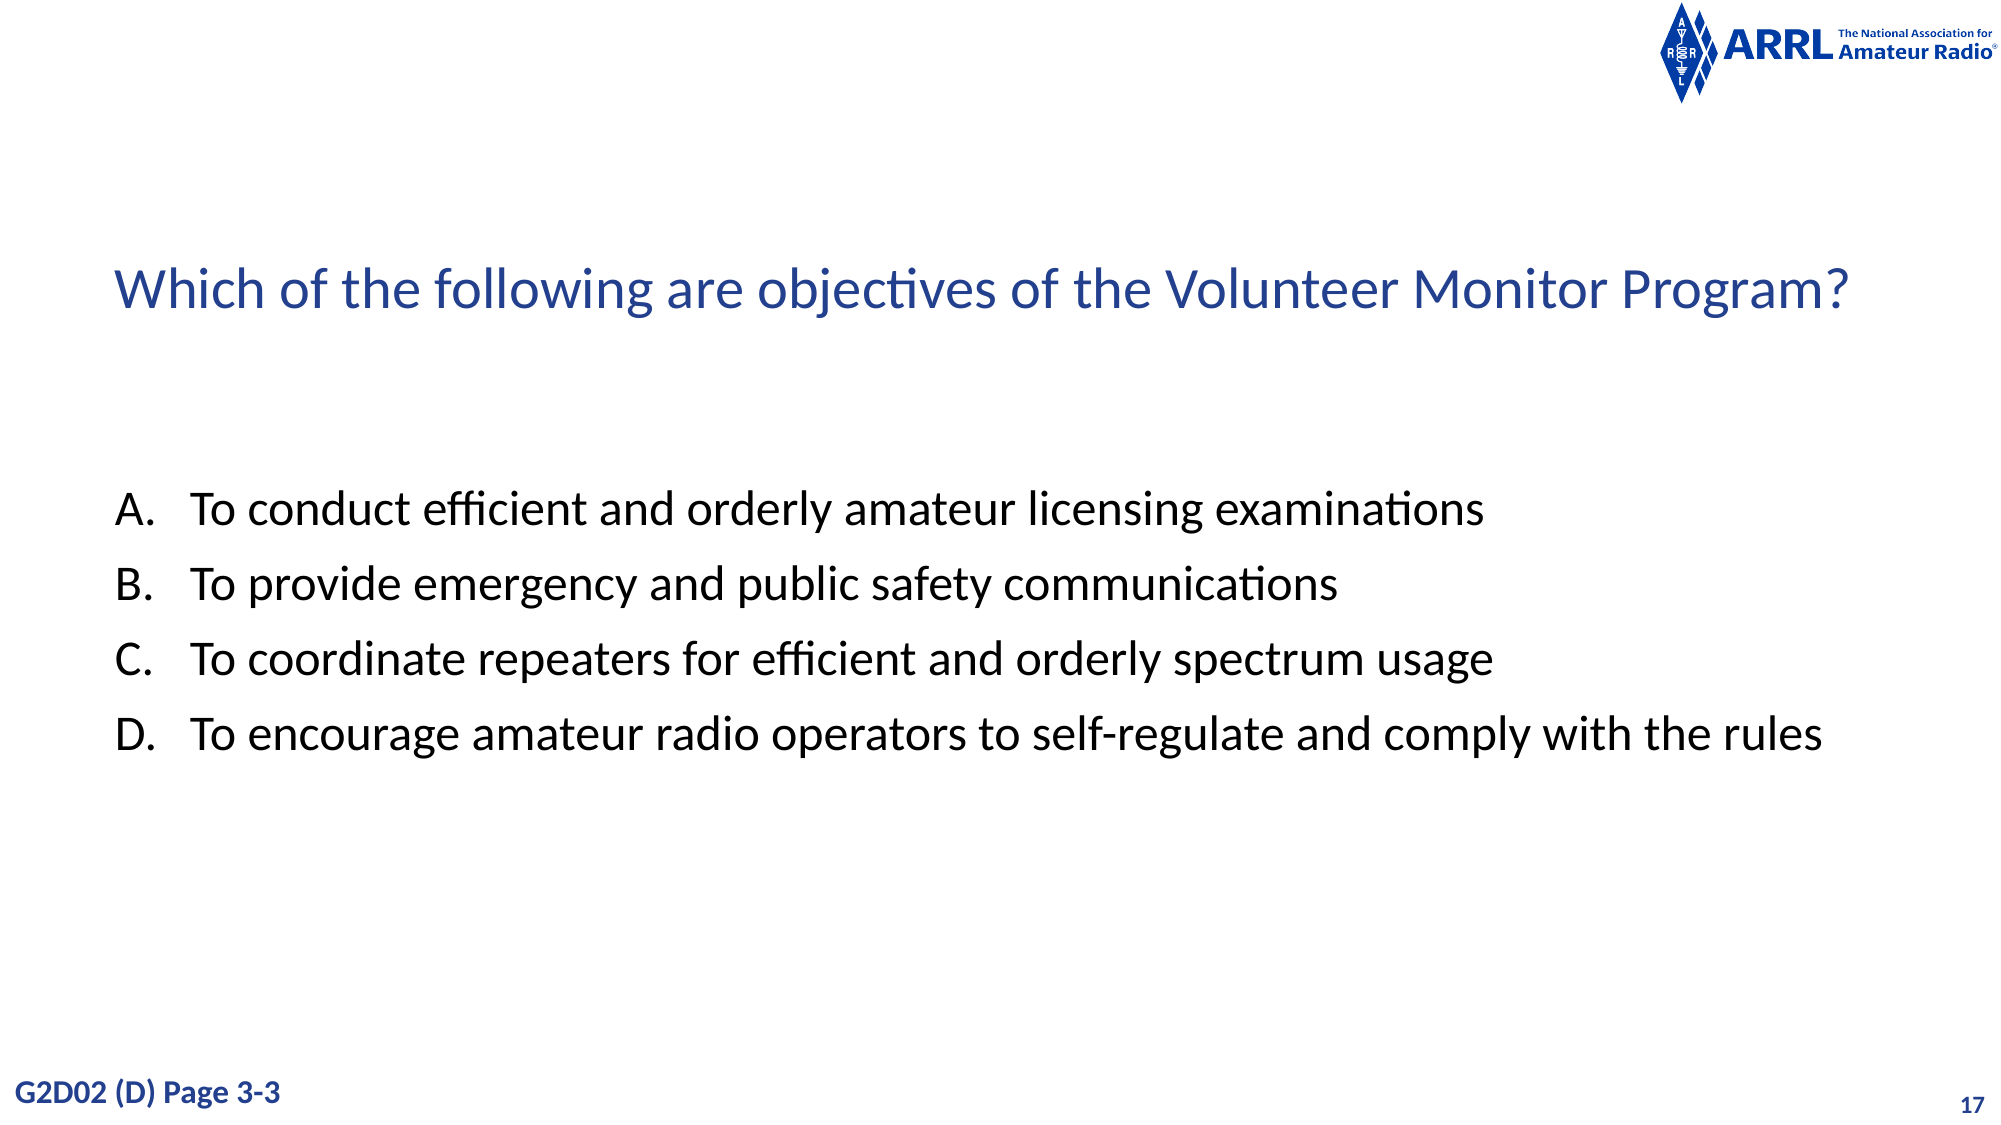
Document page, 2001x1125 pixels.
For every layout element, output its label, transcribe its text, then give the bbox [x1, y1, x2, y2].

list To conduct efficient and orderly amateur licensing examinations To provide emergency and public safety communications To coordinate repeaters for efficient and orderly spectrum usage To encourage amateur radio operators to self-regulate and comply with the rules [99, 474, 1900, 1005]
text_box 17 [1899, 1081, 2000, 1125]
picture [1658, 0, 1999, 106]
title Which of the following are objectives of the Volunteer Monitor Program? [99, 249, 1900, 388]
text_box G2D02 (D) Page 3-3 [0, 1062, 1313, 1118]
